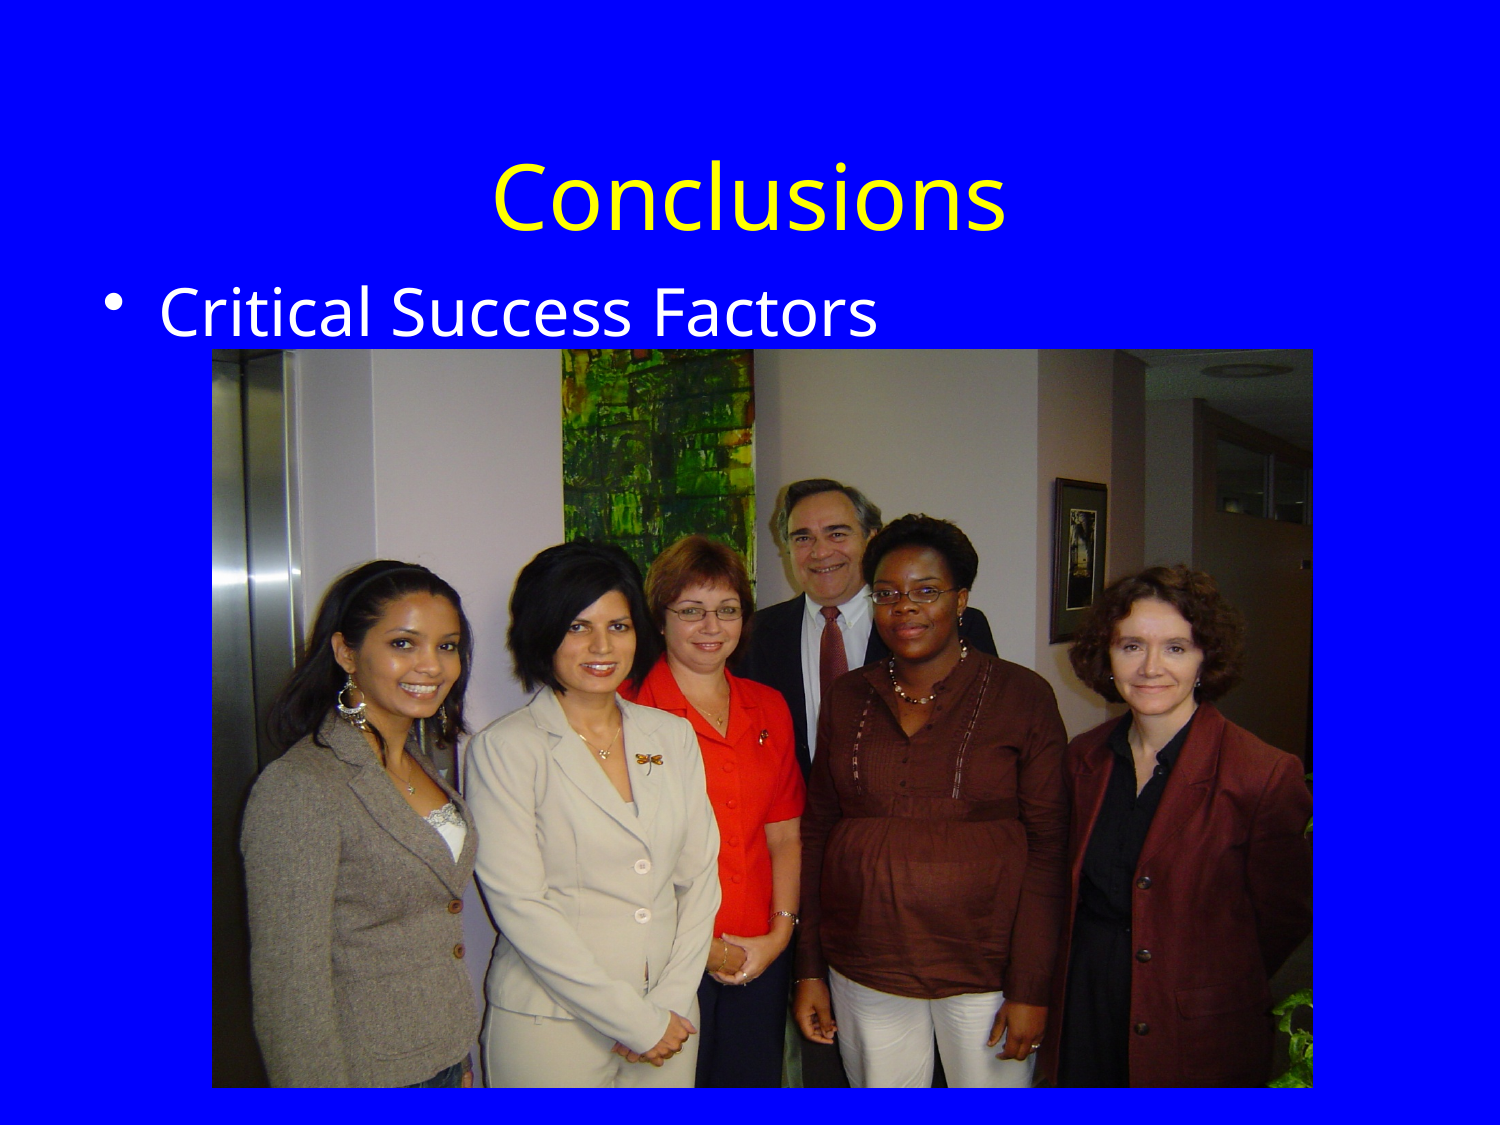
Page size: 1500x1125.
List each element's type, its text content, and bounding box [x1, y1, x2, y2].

picture [212, 349, 1313, 1088]
title Conclusions [112, 99, 1388, 288]
list Critical Success Factors [87, 262, 1363, 938]
